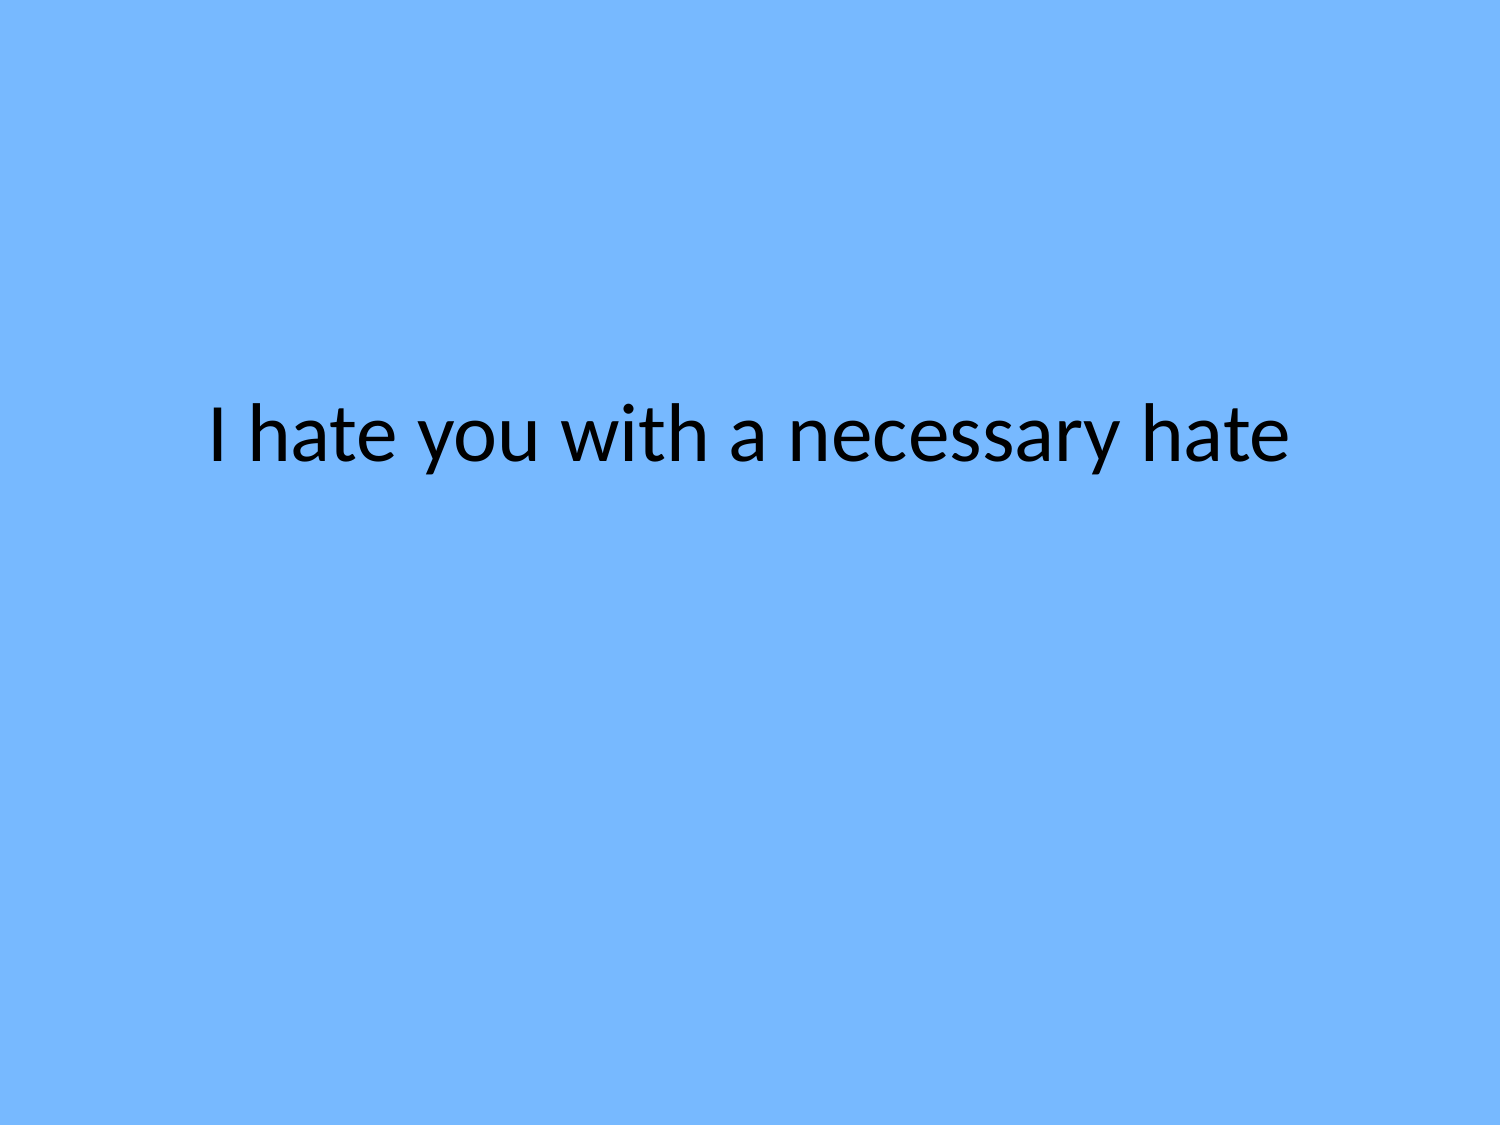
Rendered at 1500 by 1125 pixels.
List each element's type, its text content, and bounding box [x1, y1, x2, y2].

list I hate you with a necessary hate [75, 87, 1425, 1005]
